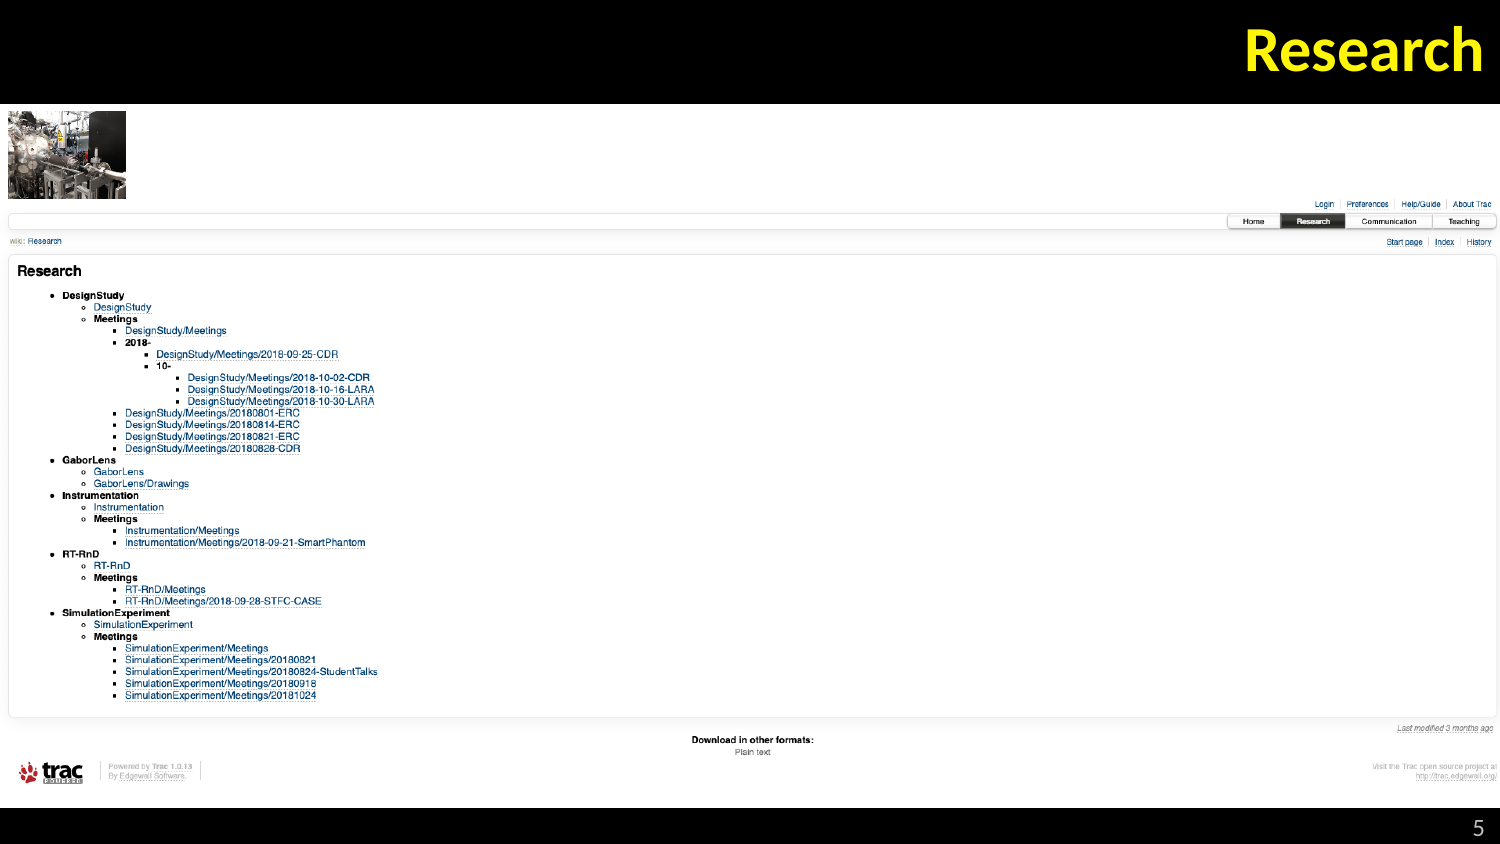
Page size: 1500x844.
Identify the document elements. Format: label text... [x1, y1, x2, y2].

slide_number 5 [1149, 817, 1500, 844]
picture [0, 104, 1500, 809]
title Research [0, 0, 1500, 93]
